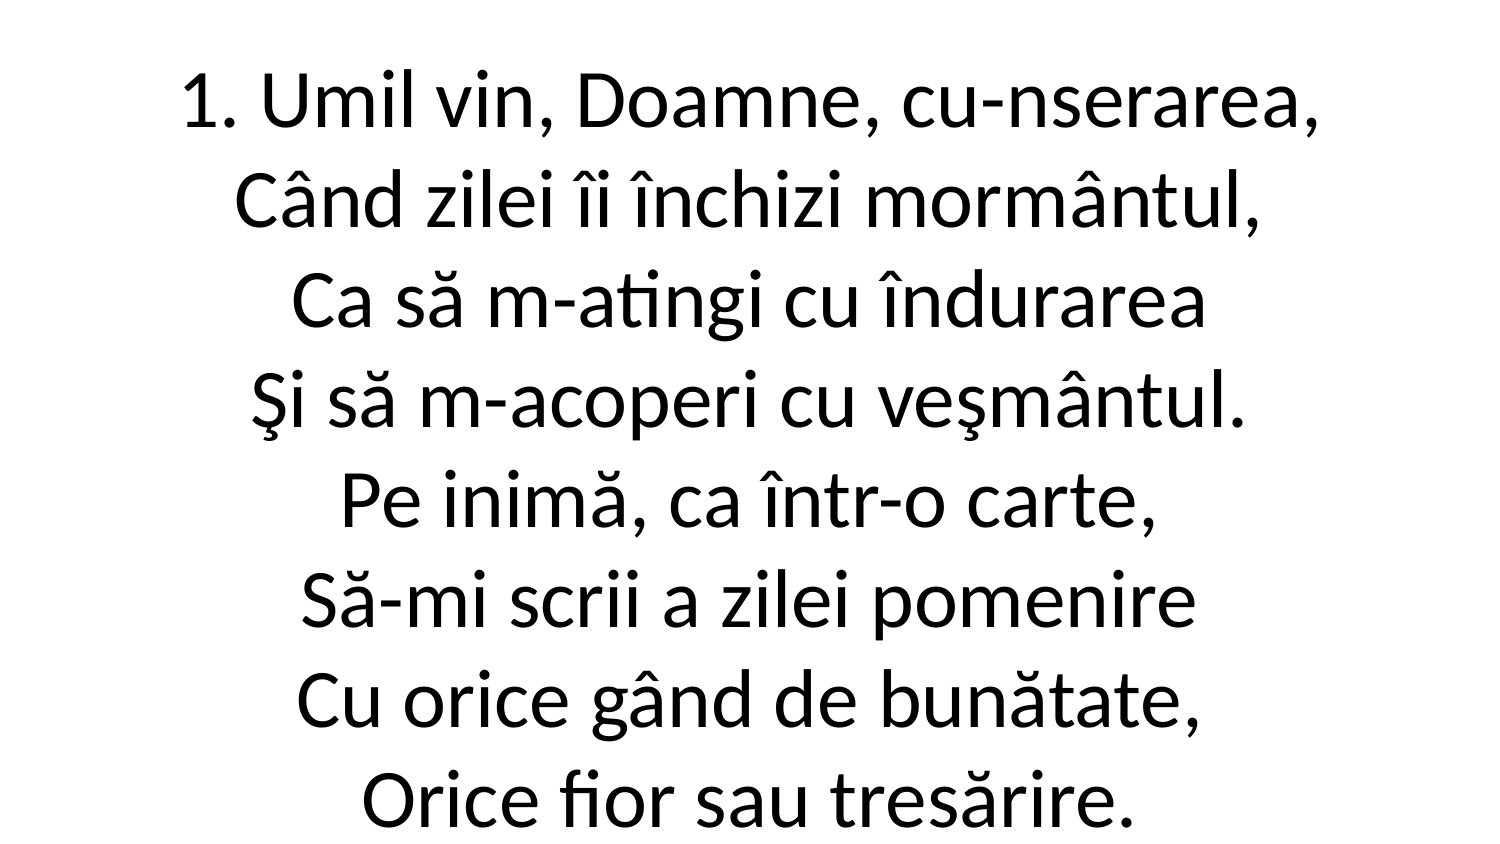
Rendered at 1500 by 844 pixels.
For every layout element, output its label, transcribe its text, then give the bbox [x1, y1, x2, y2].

text_box 1. Umil vin, Doamne, cu-­nserarea, Când zilei îi închizi mormântul, Ca să m­-atingi cu îndurarea Şi să m-acoperi cu veşmântul. Pe inimă, ca într-o carte, Să-mi scrii a zilei pomenire Cu orice gând de bunătate, Orice fior sau tresărire. [162, 0, 1338, 844]
